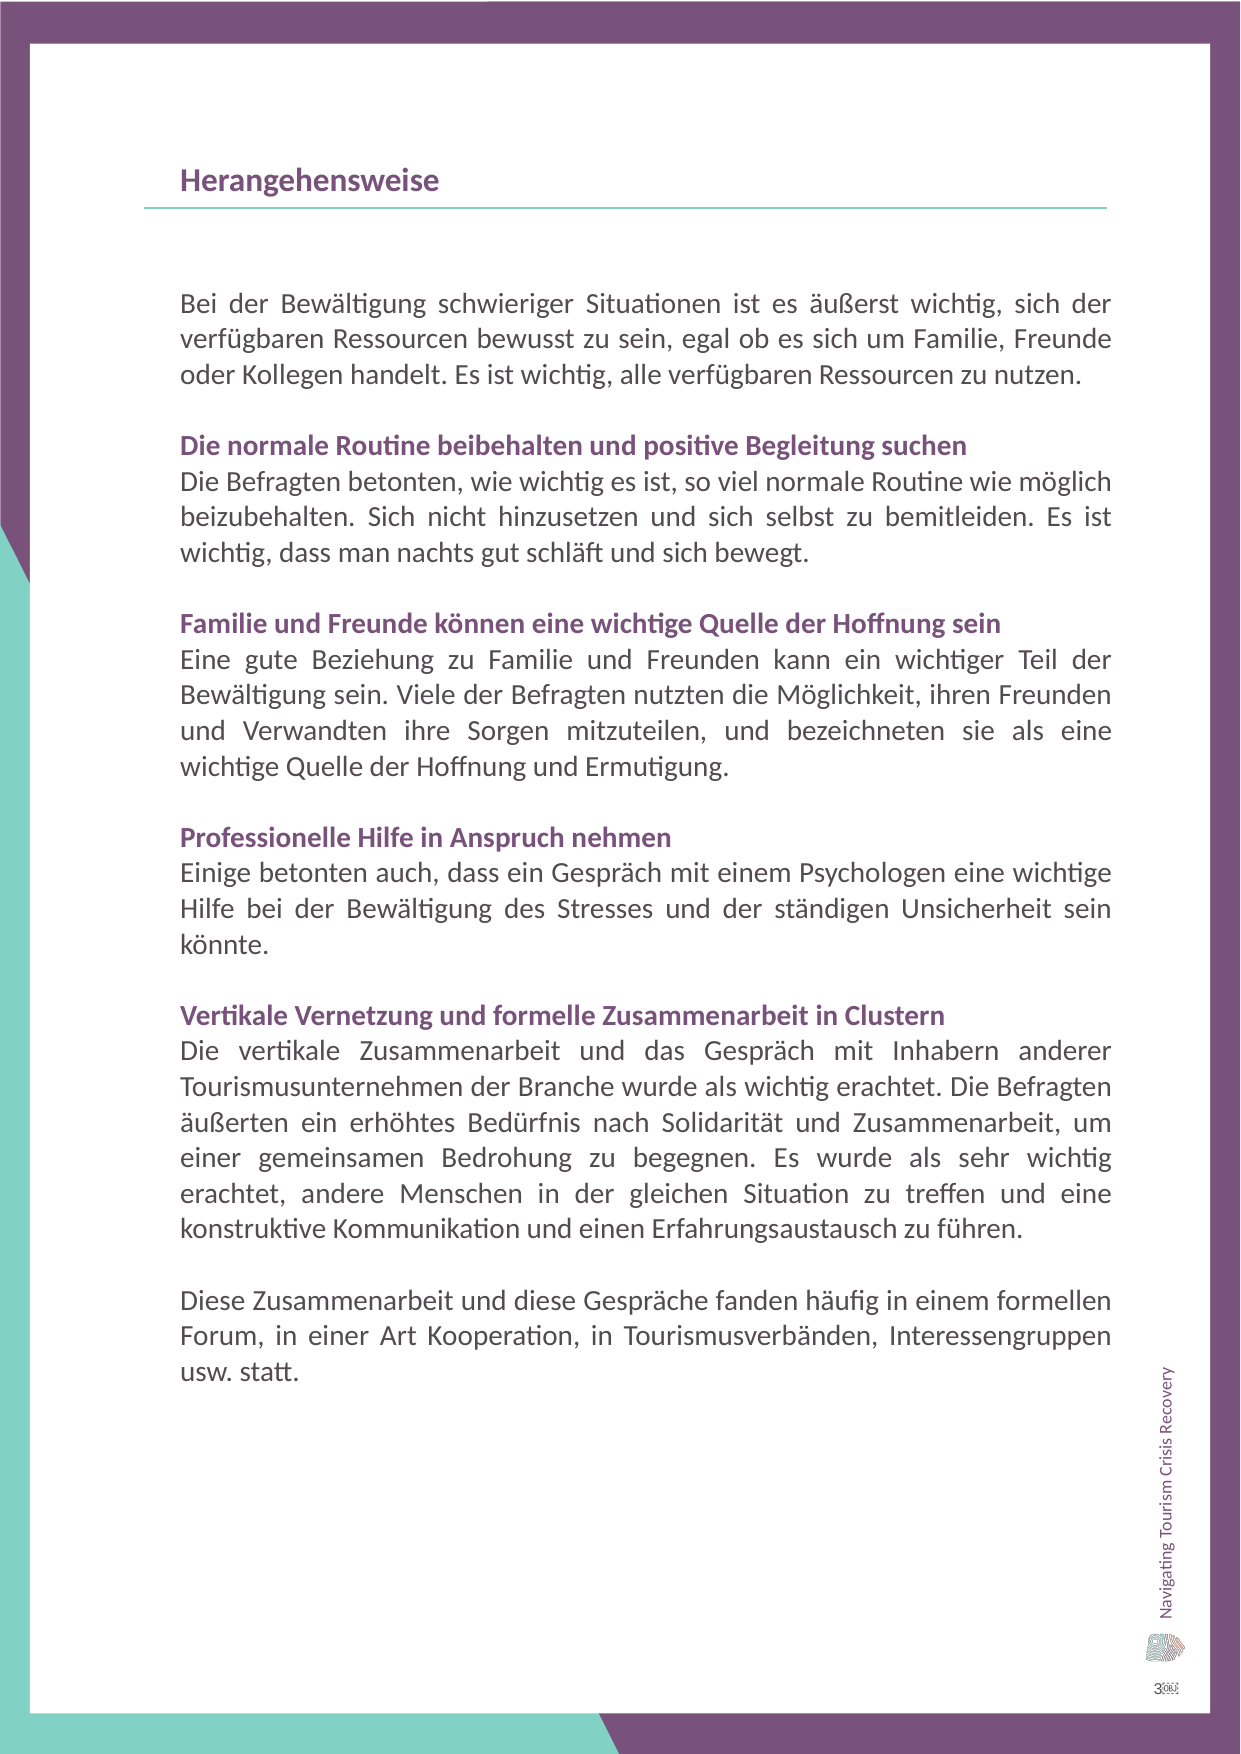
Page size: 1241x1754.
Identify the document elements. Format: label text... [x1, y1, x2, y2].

picture [1142, 1631, 1189, 1667]
list Herangehensweise [165, 147, 1128, 209]
list Bei der Bewältigung schwieriger Situationen ist es äußerst wichtig, sich der verfügbaren Ressourcen bewusst zu sein, egal ob es sich um Familie, Freunde oder Kollegen handelt. Es ist wichtig, alle verfügbaren Ressourcen zu nutzen. Die normale Routine beibehalten und positive Begleitung suchen Die Befragten betonten, wie wichtig es ist, so viel normale Routine wie möglich beizubehalten. Sich nicht hinzusetzen und sich selbst zu bemitleiden. Es ist wichtig, dass man nachts gut schläft und sich bewegt. Familie und Freunde können eine wichtige Quelle der Hoffnung sein Eine gute Beziehung zu Familie und Freunden kann ein wichtiger Teil der Bewältigung sein. Viele der Befragten nutzten die Möglichkeit, ihren Freunden und Verwandten ihre Sorgen mitzuteilen, und bezeichneten sie als eine wichtige Quelle der Hoffnung und Ermutigung. Professionelle Hilfe in Anspruch nehmen Einige betonten auch, dass ein Gespräch mit einem Psychologen eine wichtige Hilfe bei der Bewältigung des Stresses und der ständigen Unsicherheit sein könnte. Vertikale Vernetzung und formelle Zusammenarbeit in Clustern Die vertikale Zusammenarbeit und das Gespräch mit Inhabern anderer Tourismusunternehmen der Branche wurde als wichtig erachtet. Die Befragten äußerten ein erhöhtes Bedürfnis nach Solidarität und Zusammenarbeit, um einer gemeinsamen Bedrohung zu begegnen. Es wurde als sehr wichtig erachtet, andere Menschen in der gleichen Situation zu treffen und eine konstruktive Kommunikation und einen Erfahrungsaustausch zu führen. Diese Zusammenarbeit und diese Gespräche fanden häufig in einem formellen Forum, in einer Art Kooperation, in Tourismusverbänden, Interessengruppen usw. statt. [165, 240, 1128, 1648]
